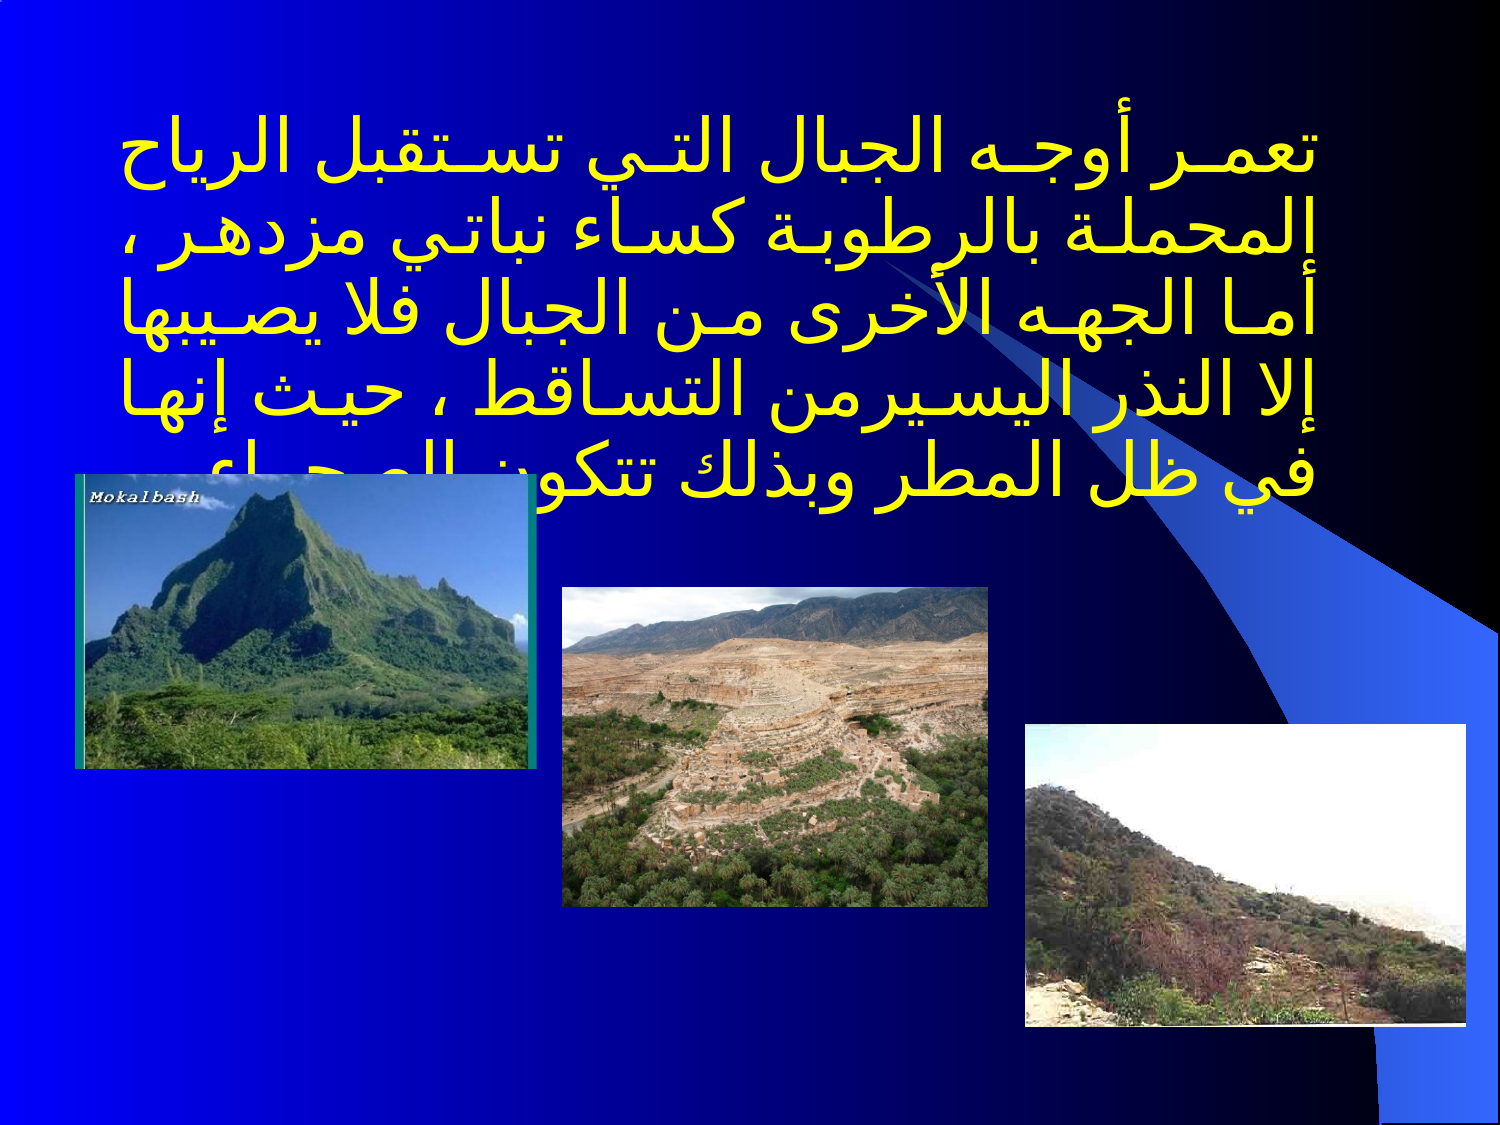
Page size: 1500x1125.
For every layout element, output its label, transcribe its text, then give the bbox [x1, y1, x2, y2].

list تعمر أوجه الجبال التي تستقبل الرياح المحملة بالرطوبة كساء نباتي مزدهر ، أما الجهه الأخرى من الجبال فلا يصيبها إلا النذر اليسيرمن التساقط ، حيث إنها في ظل المطر وبذلك تتكون الصحراء. [87, 99, 1407, 476]
picture [562, 587, 988, 907]
picture [74, 474, 537, 769]
picture [1024, 724, 1467, 1027]
